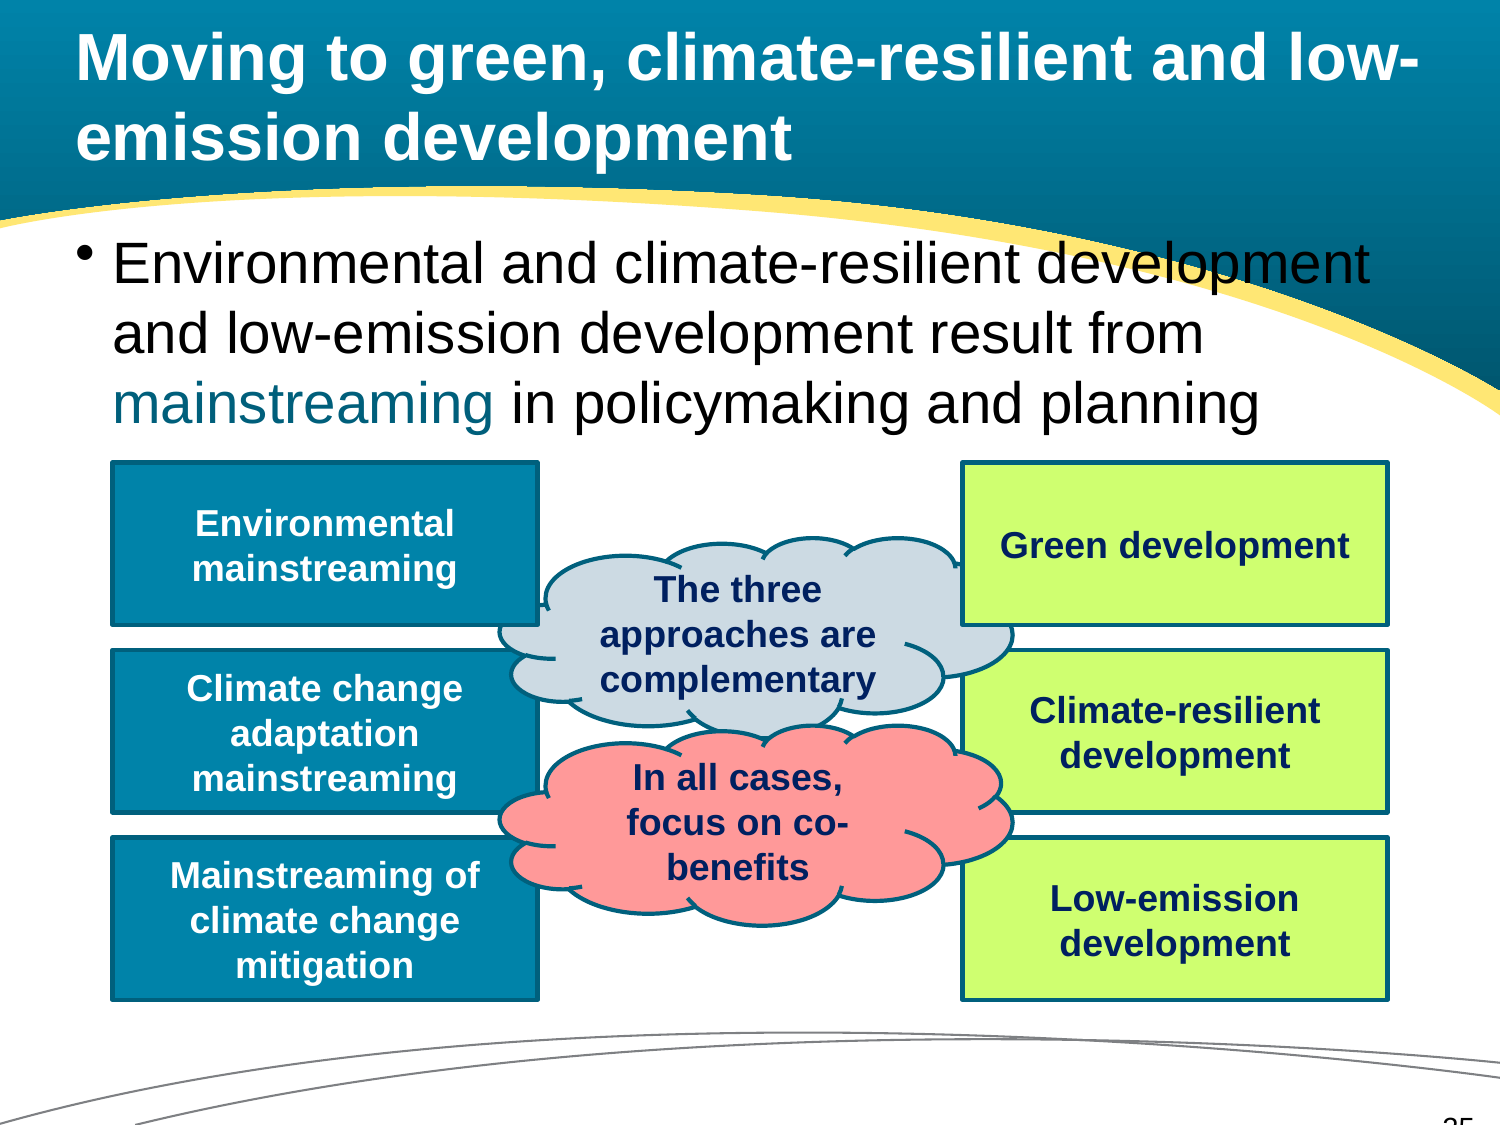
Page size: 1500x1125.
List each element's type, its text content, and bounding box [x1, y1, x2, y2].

text_box Mainstreaming of climate change mitigation [110, 835, 540, 1002]
text_box In all cases, focus on co-benefits [497, 723, 1015, 928]
title Moving to green, climate-resilient and low-emission development [74, 0, 1476, 188]
text_box Climate change adaptation mainstreaming [110, 648, 540, 815]
text_box Green development [960, 460, 1390, 627]
text_box Climate-resilient development [960, 648, 1390, 815]
list Environmental and climate-resilient development and low-emission development result from mainstreaming in policymaking and planning [74, 224, 1476, 1013]
text_box Environmental mainstreaming [110, 460, 540, 627]
text_box 25 [1125, 1109, 1475, 1125]
text_box The three approaches are complementary [497, 536, 1015, 737]
text_box Low-emission development [960, 835, 1390, 1002]
